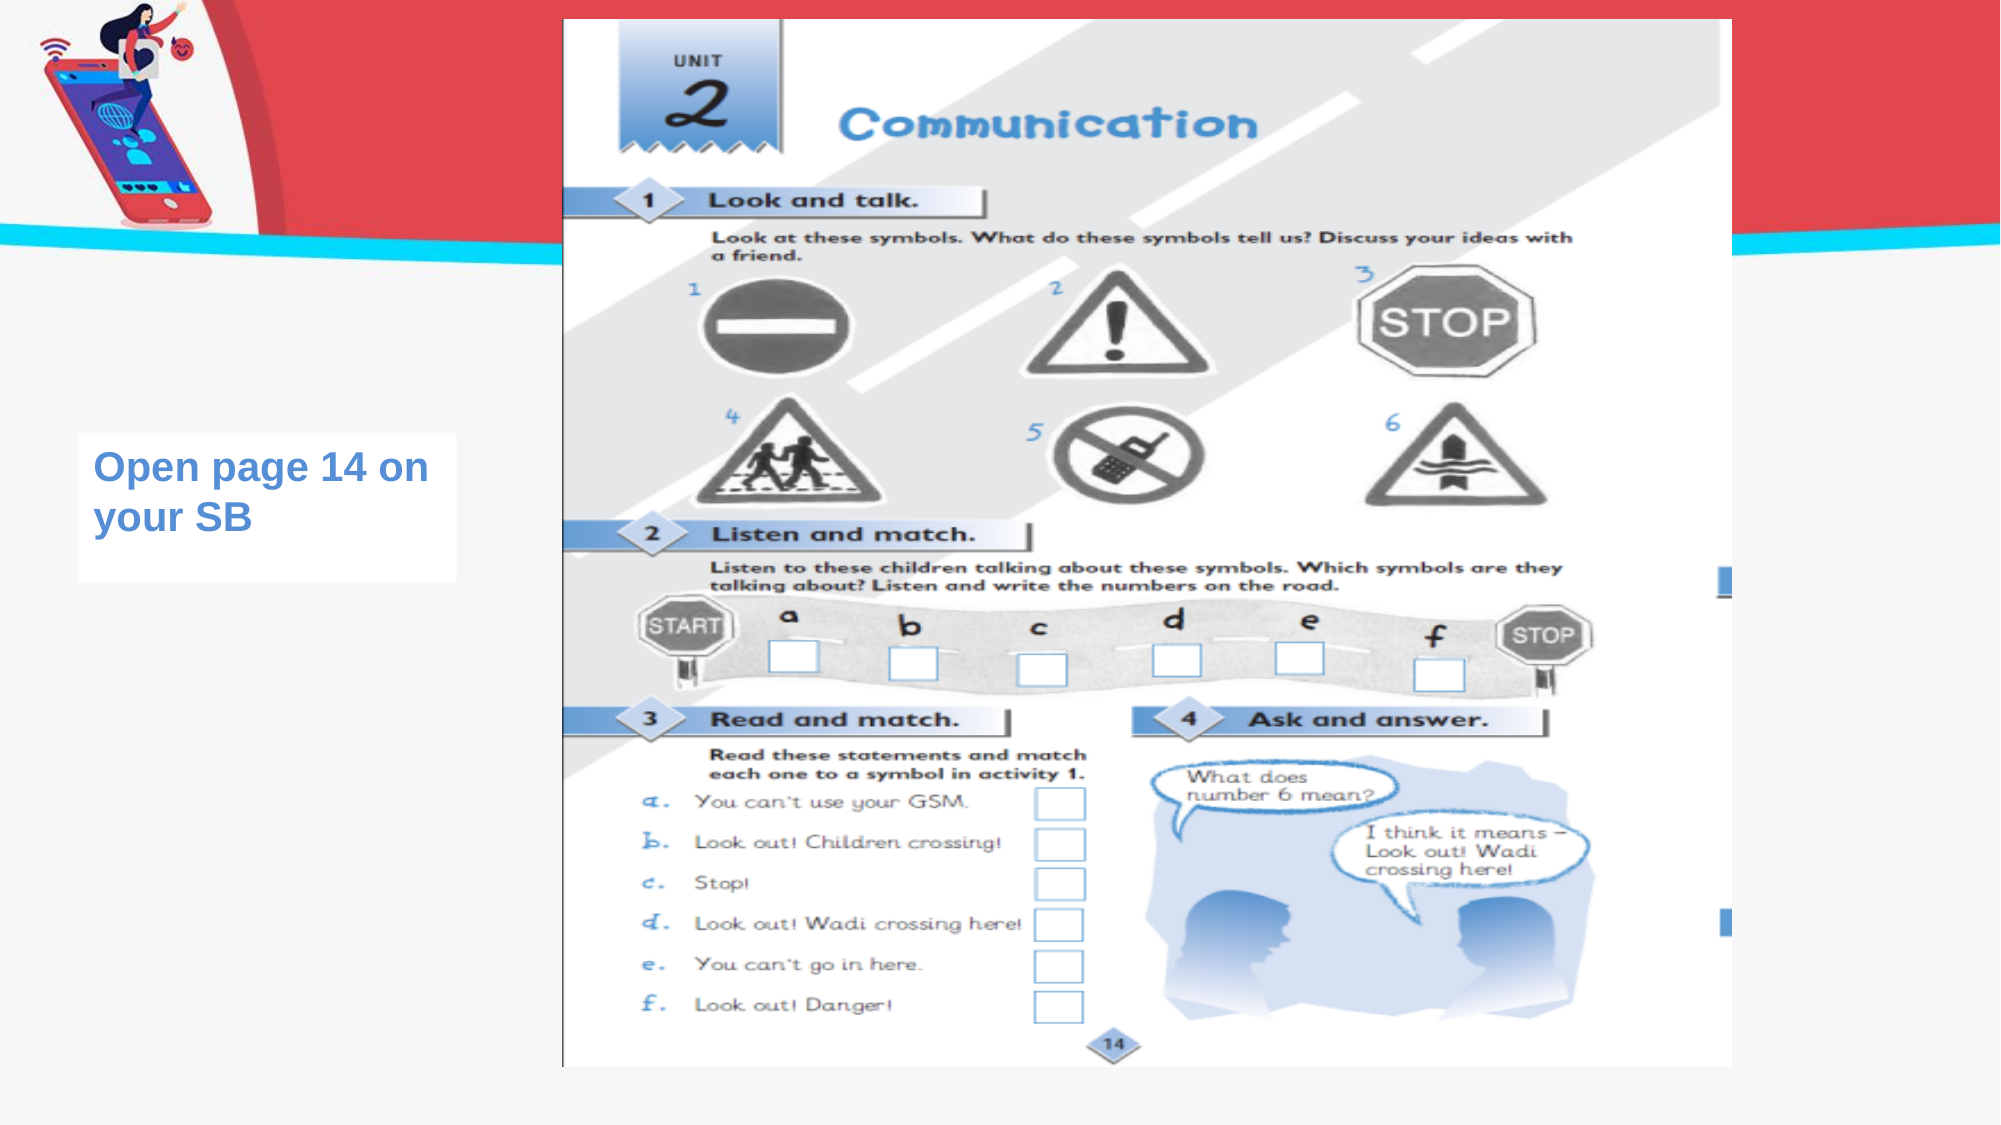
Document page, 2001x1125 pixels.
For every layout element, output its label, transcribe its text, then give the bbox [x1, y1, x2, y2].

text_box Open page 14 on your SB [78, 432, 457, 583]
picture [0, 0, 2001, 1125]
